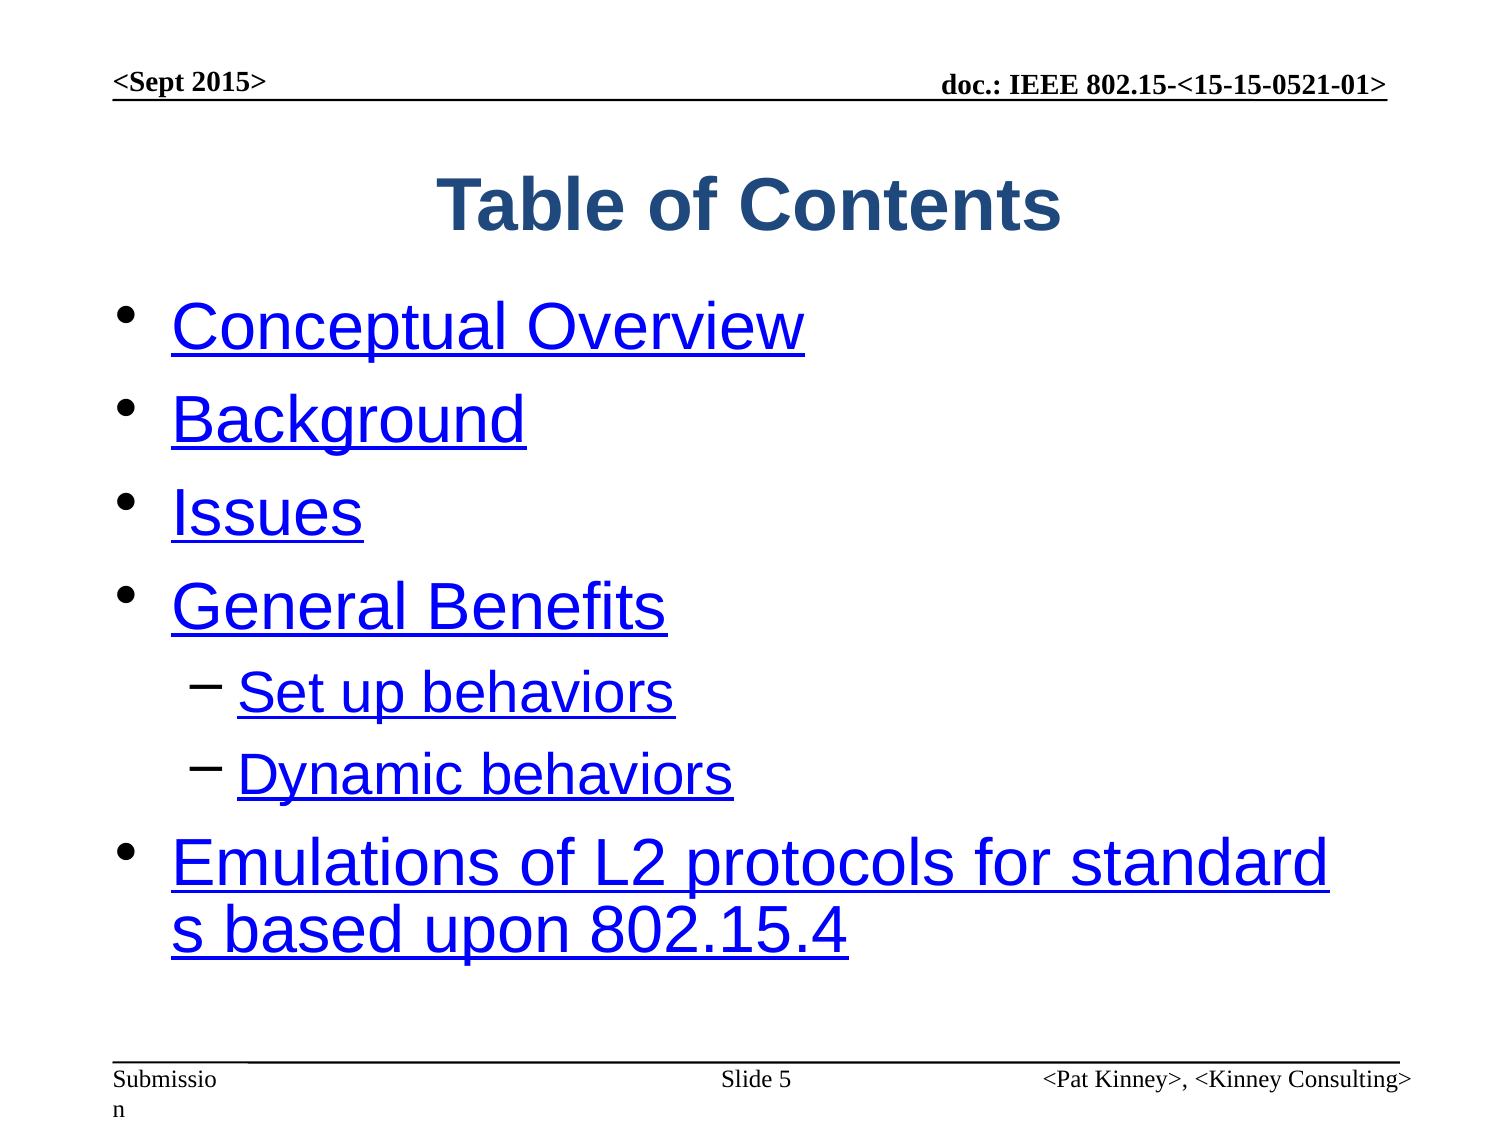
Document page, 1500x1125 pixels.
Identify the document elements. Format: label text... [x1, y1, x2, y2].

title Table of Contents [112, 112, 1388, 288]
list Conceptual Overview Background Issues General Benefits Set up behaviors Dynamic behaviors Emulations of L2 protocols for standards based upon 802.15.4 [99, 275, 1375, 1025]
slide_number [112, 62, 375, 98]
footer <Pat Kinney>, <Kinney Consulting> [900, 1062, 1413, 1093]
slide_number Slide 5 [712, 1062, 800, 1093]
